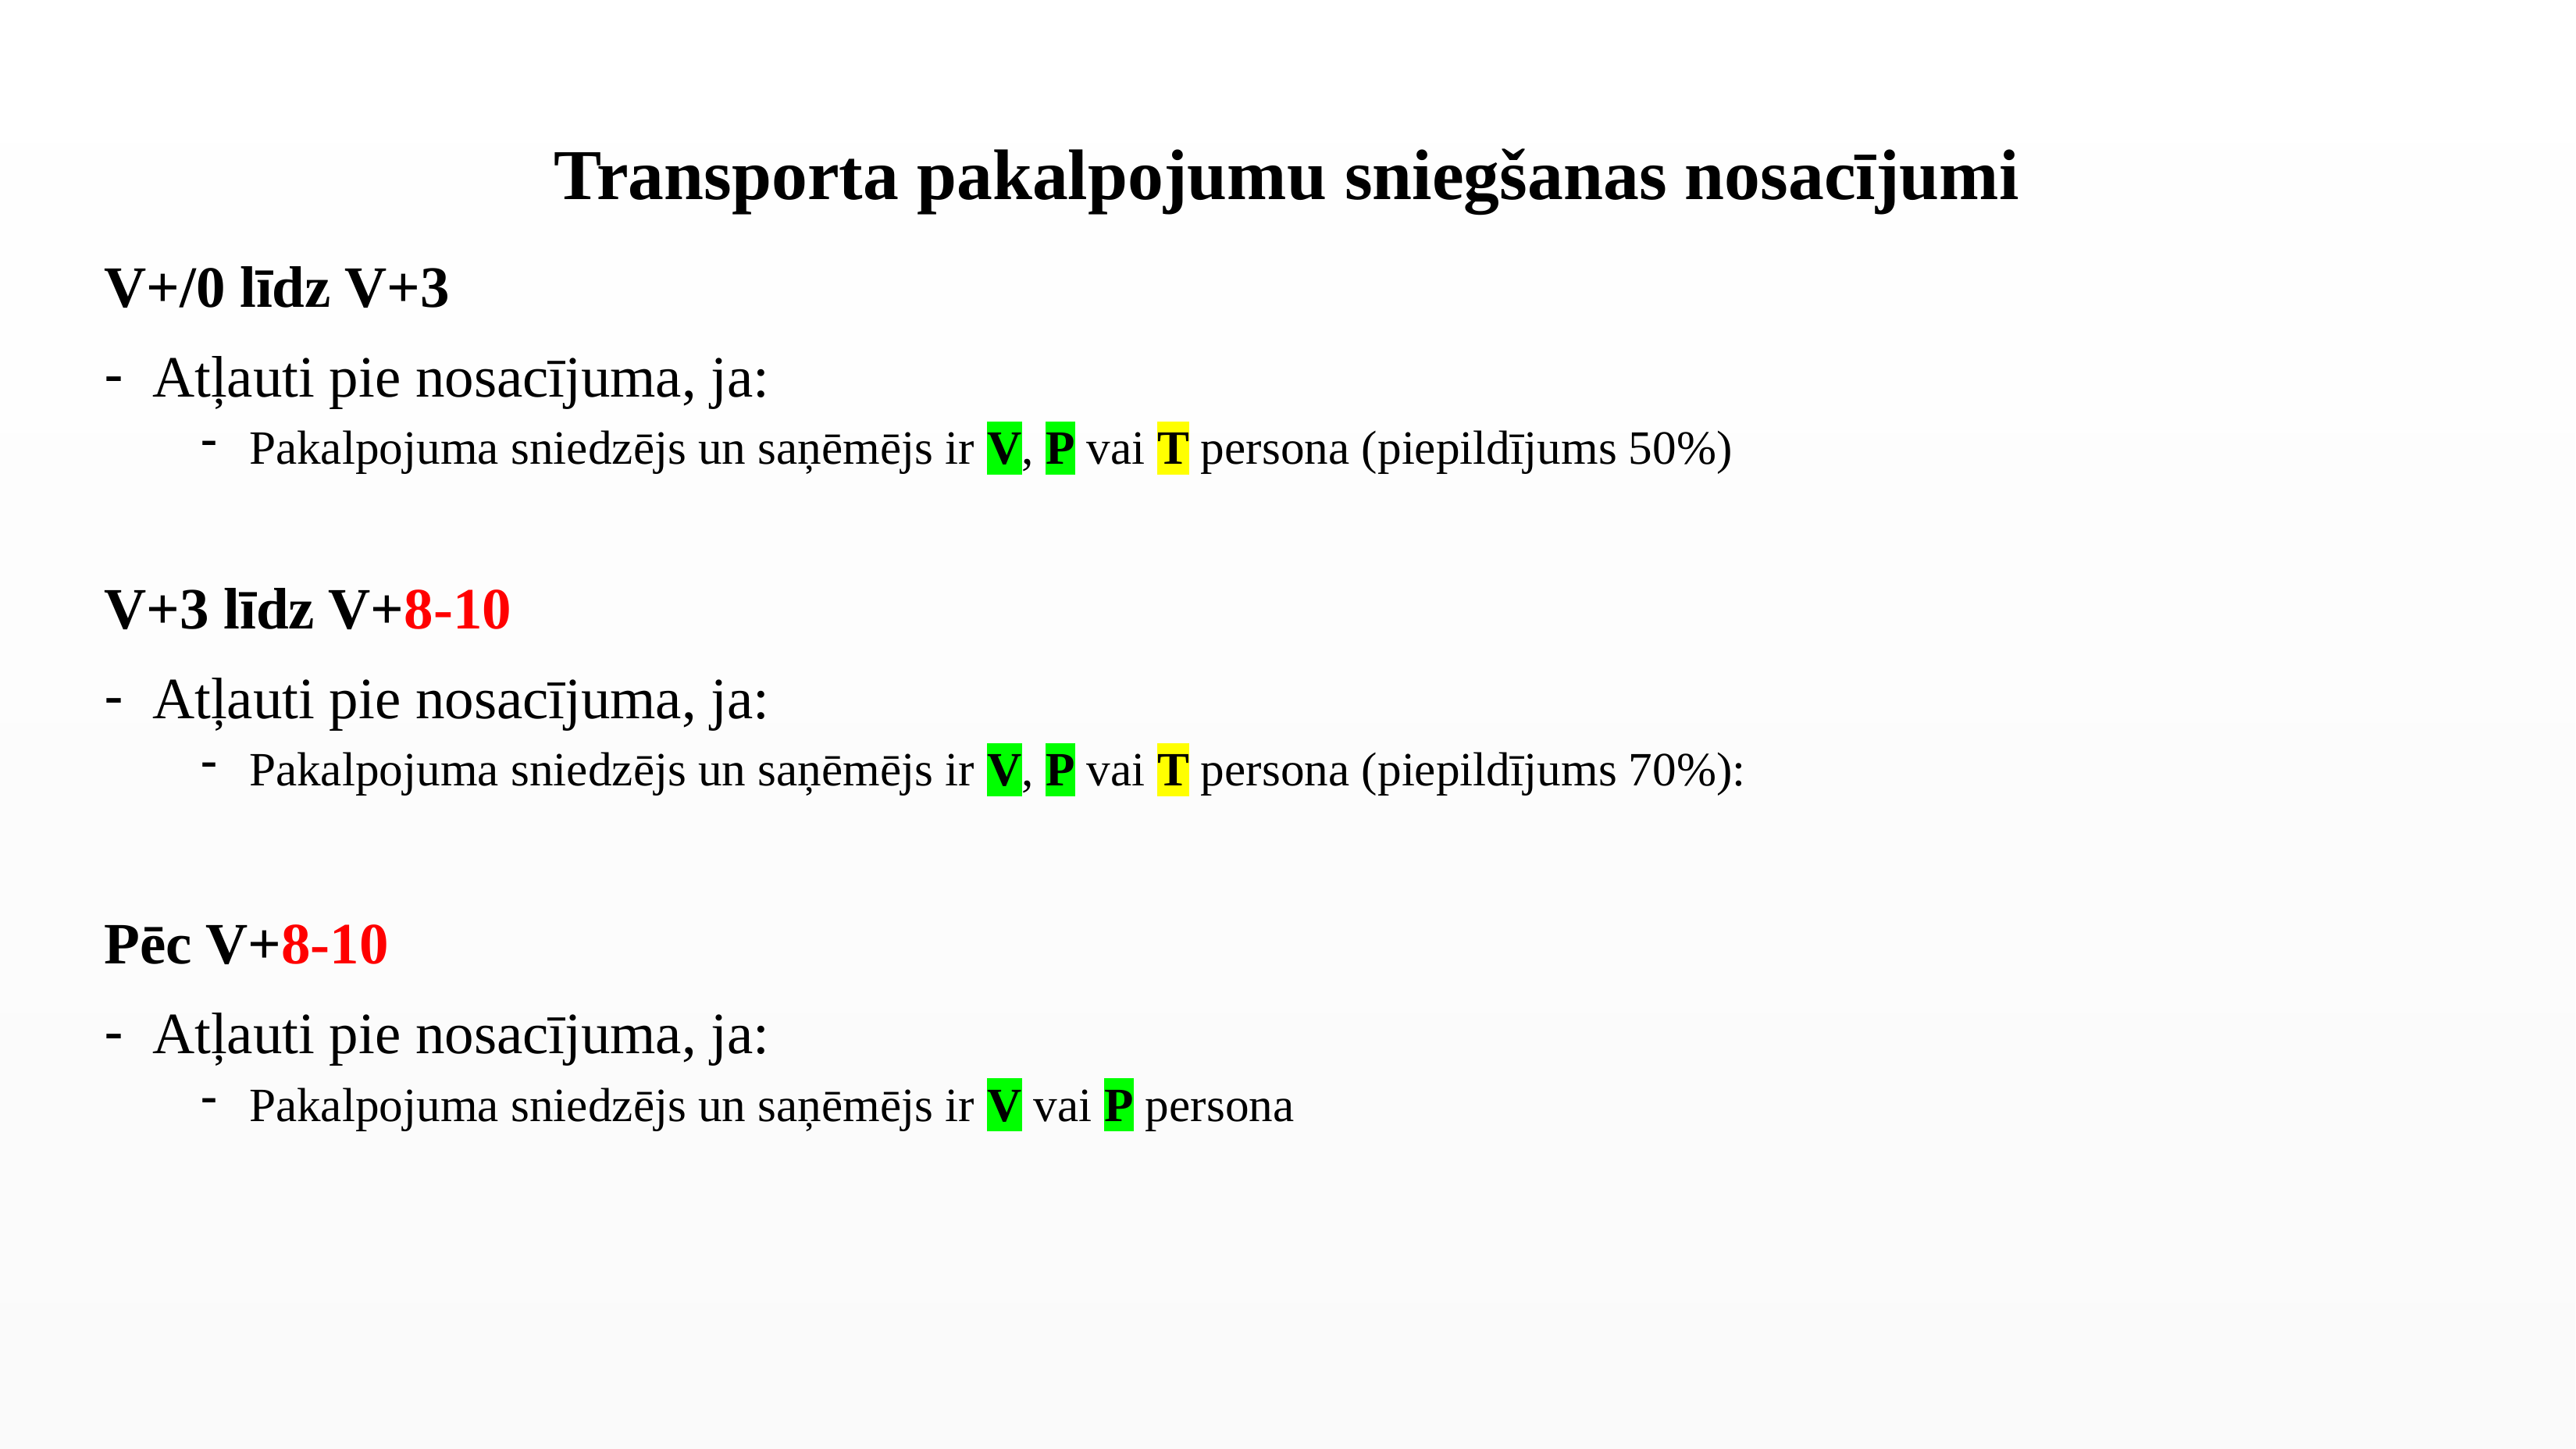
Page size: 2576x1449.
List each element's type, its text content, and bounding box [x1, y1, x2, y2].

list V+/0 līdz V+3 Atļauti pie nosacījuma, ja: Pakalpojuma sniedzējs un saņēmējs ir V, P vai T persona (piepildījums 50%) V+3 līdz V+8-10 Atļauti pie nosacījuma, ja: Pakalpojuma sniedzējs un saņēmējs ir V, P vai T persona (piepildījums 70%): Pēc V+8-10 Atļauti pie nosacījuma, ja: Pakalpojuma sniedzējs un saņēmējs ir V vai P persona [92, 250, 2507, 1449]
title Transporta pakalpojumu sniegšanas nosacījumi [176, 77, 2399, 250]
